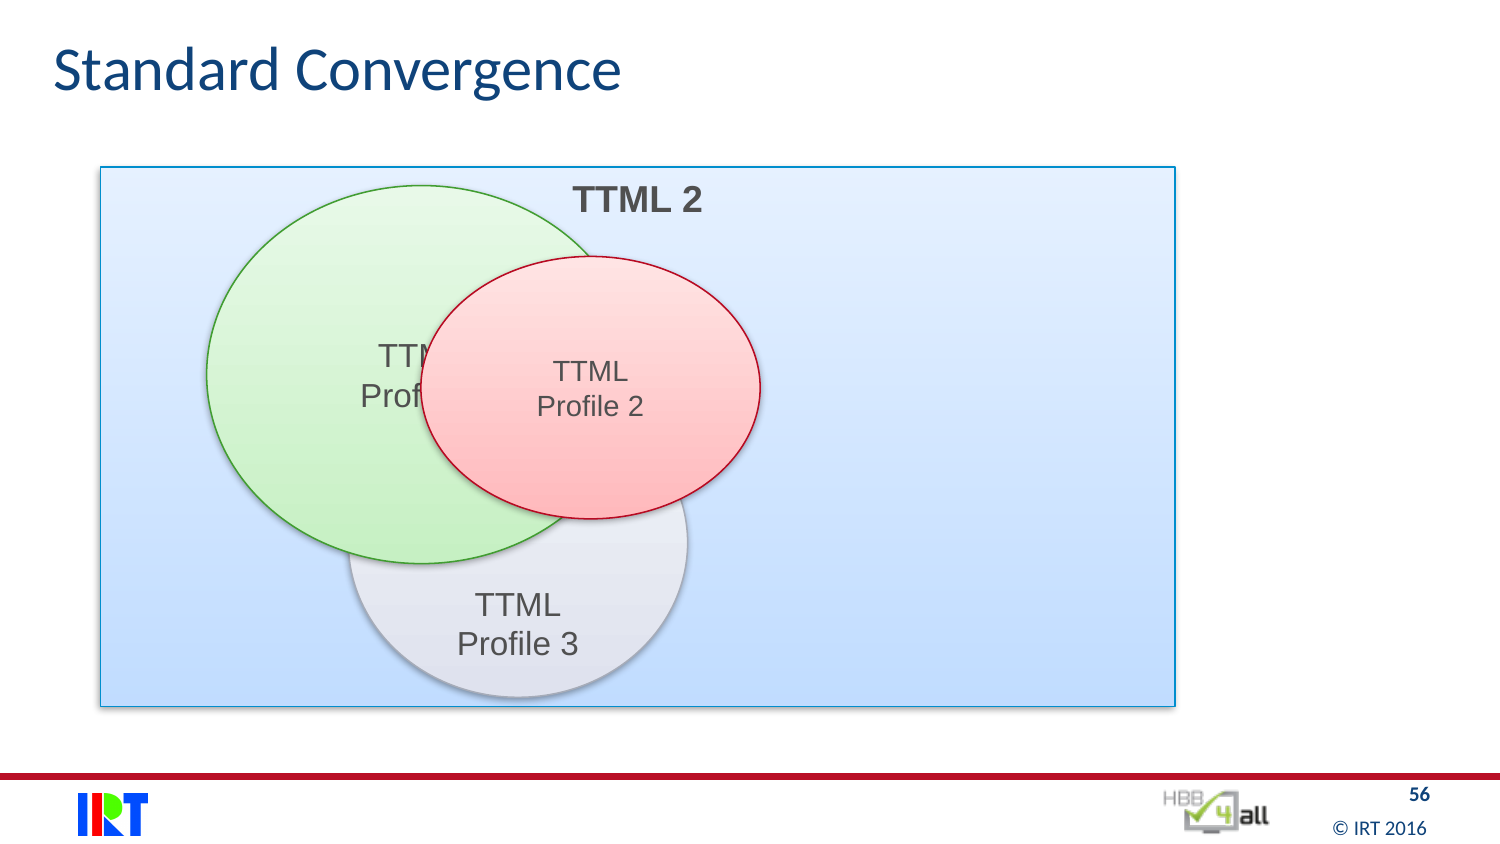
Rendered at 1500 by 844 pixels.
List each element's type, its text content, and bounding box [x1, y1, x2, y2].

text_box TTML TTML Profile 3 [348, 505, 689, 699]
text_box TTML 2 [100, 166, 1176, 707]
picture [1163, 787, 1270, 844]
picture [78, 793, 148, 836]
text_box TTML Profile 2 [420, 255, 761, 520]
title Standard Convergence [53, 36, 1415, 154]
text_box TTML Profile 1 [205, 184, 588, 565]
